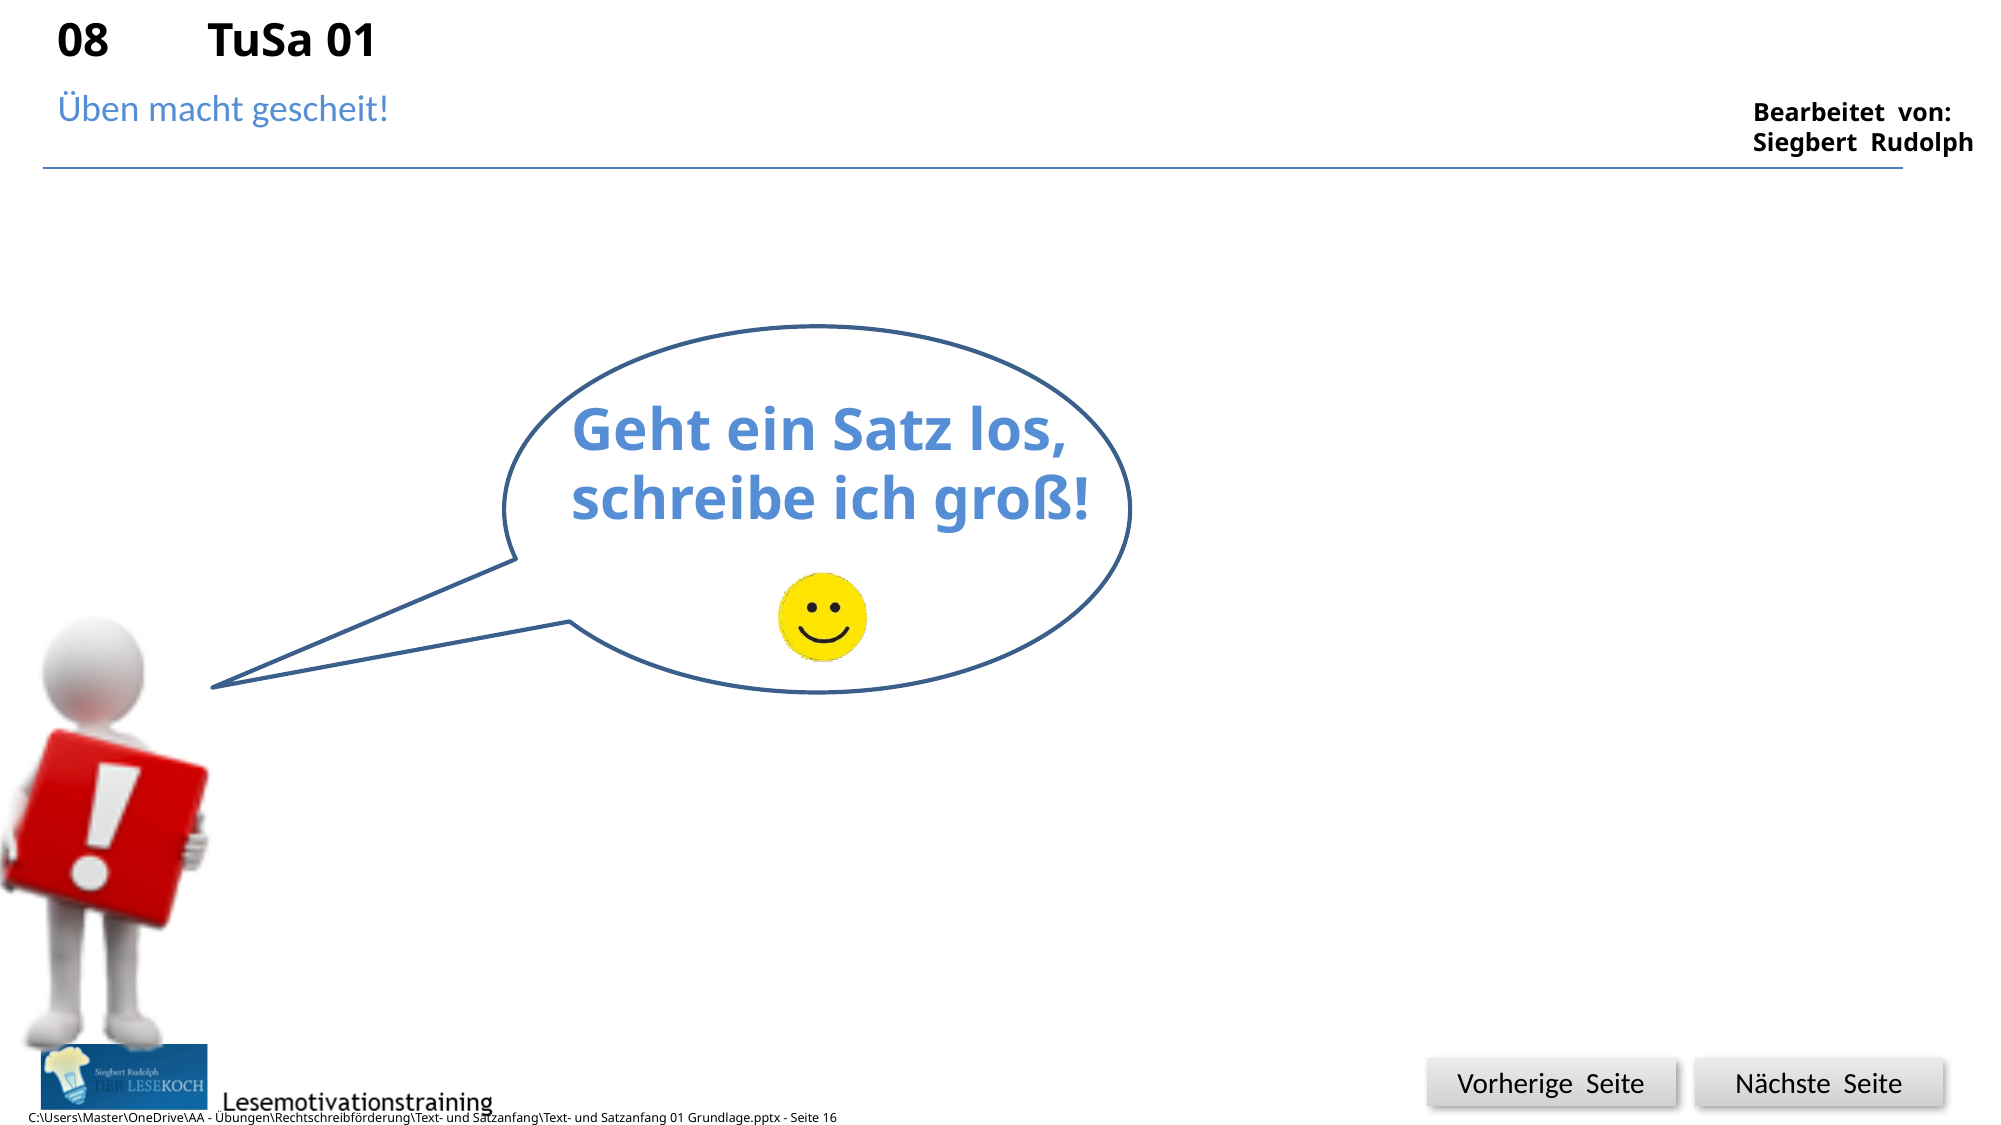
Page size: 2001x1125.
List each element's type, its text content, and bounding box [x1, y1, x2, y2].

picture [751, 565, 892, 674]
text_box 08 TuSa 01 [42, 3, 2000, 73]
text_box Üben macht gescheit! [42, 76, 1043, 137]
text_box Geht ein Satz los, schreibe ich groß! [556, 384, 1105, 539]
text_box C:\Users\Master\OneDrive\AA - Übungen\Rechtschreibförderung\Text- und Satzanfang\Text- und Satzanfang 01 Grundlage.pptx - Seite 16 [13, 1102, 852, 1125]
text_box [585, 324, 1050, 384]
text_box [259, 405, 1133, 695]
picture [0, 607, 508, 1102]
